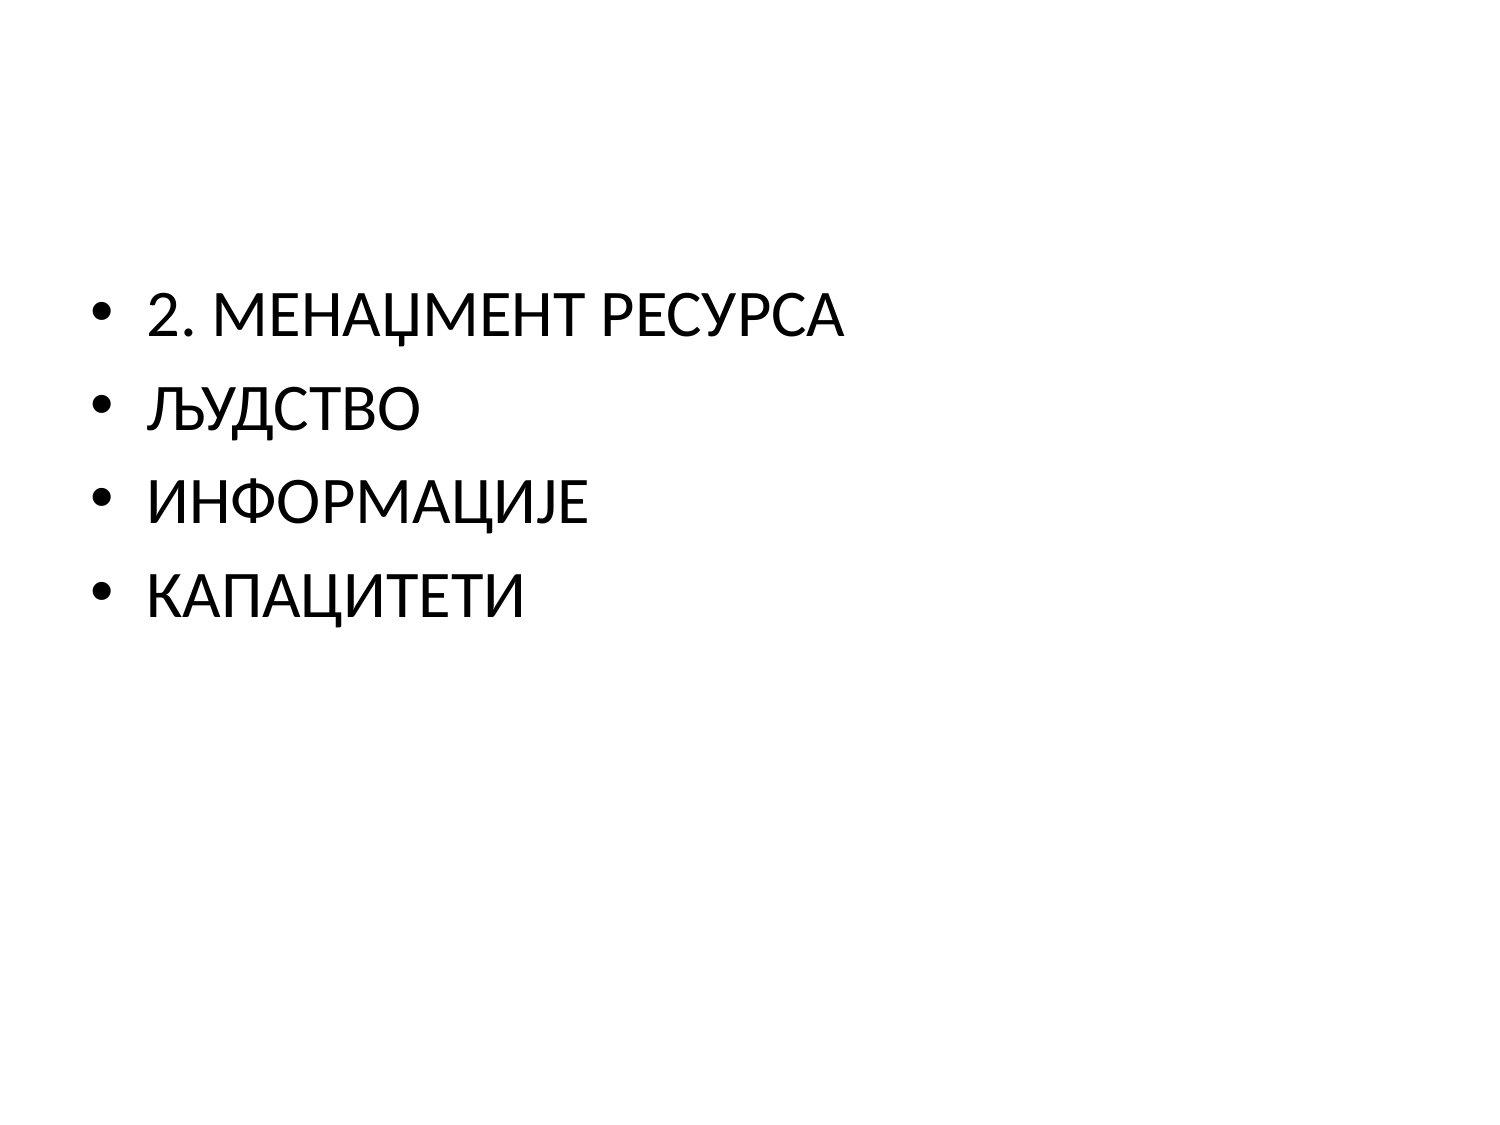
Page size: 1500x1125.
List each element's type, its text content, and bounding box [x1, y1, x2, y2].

list 2. МЕНАЏМЕНТ РЕСУРСА ЉУДСТВО ИНФОРМАЦИЈЕ КАПАЦИТЕТИ [75, 262, 1425, 1005]
